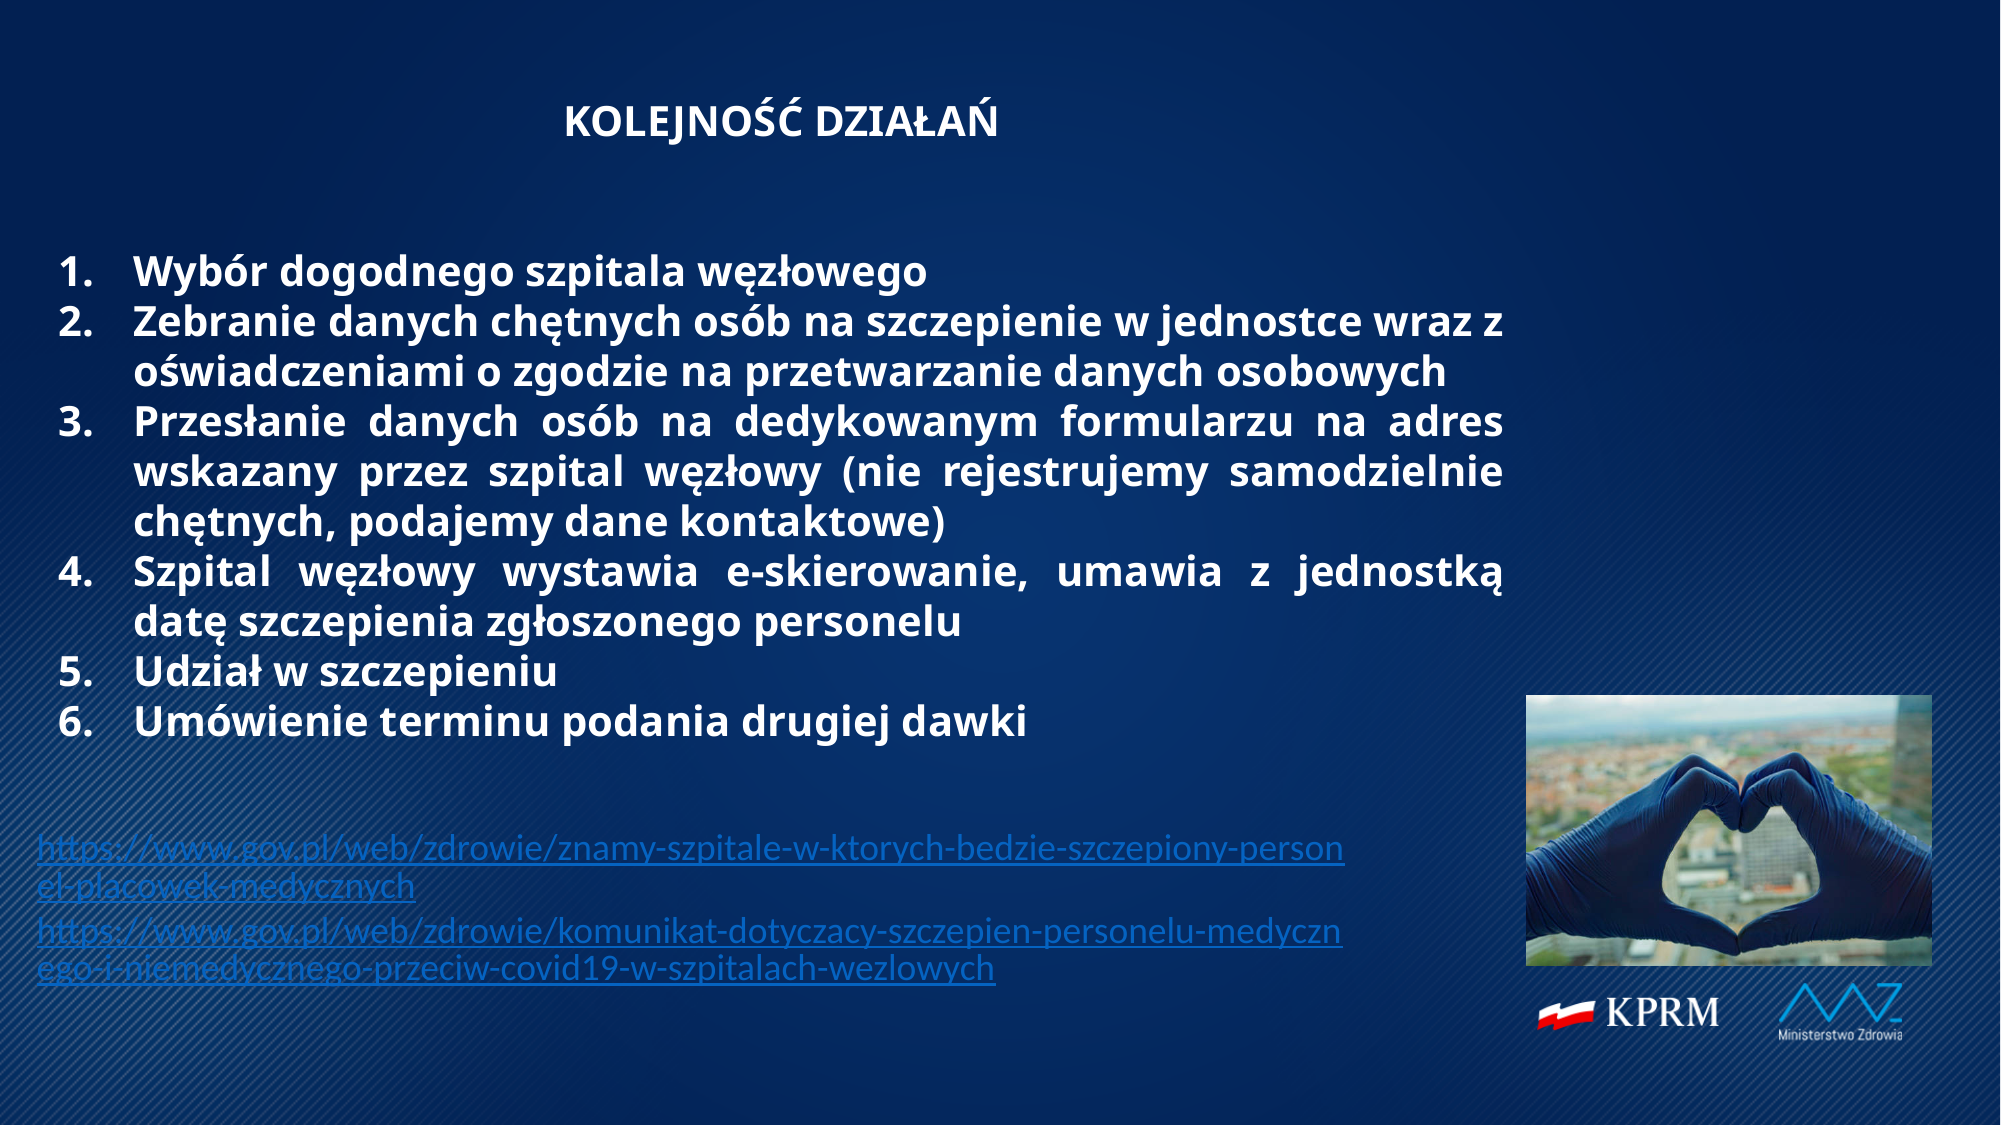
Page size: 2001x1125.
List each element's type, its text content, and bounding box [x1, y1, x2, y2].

text_box https://www.gov.pl/web/zdrowie/znamy-szpitale-w-ktorych-bedzie-szczepiony-personel-placowek-medycznych https://www.gov.pl/web/zdrowie/komunikat-dotyczacy-szczepien-personelu-medycznego-i-niemedycznego-przeciw-covid19-w-szpitalach-wezlowych [21, 815, 1365, 966]
picture [0, 0, 2001, 1125]
text_box KOLEJNOŚĆ DZIAŁAŃ Wybór dogodnego szpitala węzłowego Zebranie danych chętnych osób na szczepienie w jednostce wraz z oświadczeniami o zgodzie na przetwarzanie danych osobowych Przesłanie danych osób na dedykowanym formularzu na adres wskazany przez szpital węzłowy (nie rejestrujemy samodzielnie chętnych, podajemy dane kontaktowe) Szpital węzłowy wystawia e-skierowanie, umawia z jednostką datę szczepienia zgłoszonego personelu Udział w szczepieniu Umówienie terminu podania drugiej dawki [58, 94, 1506, 752]
